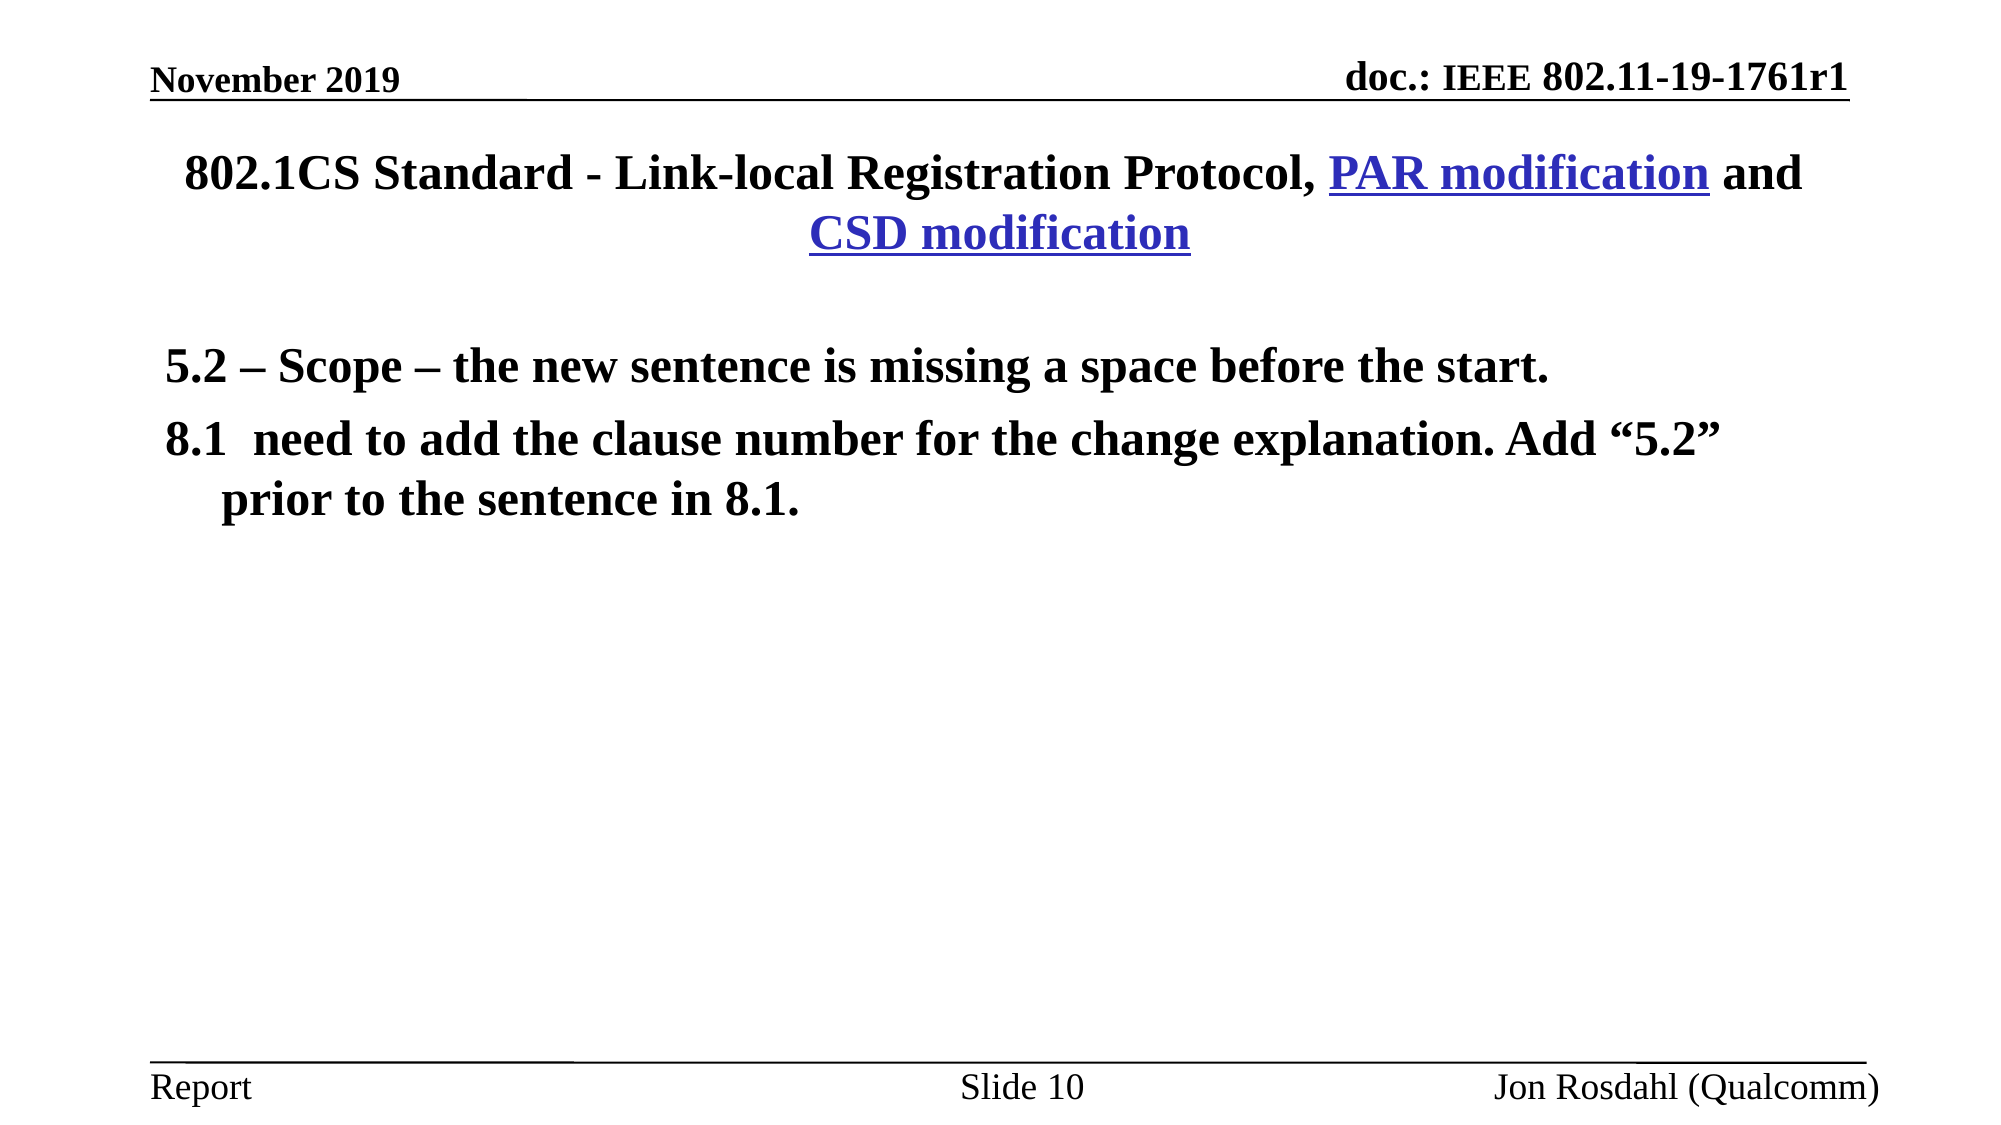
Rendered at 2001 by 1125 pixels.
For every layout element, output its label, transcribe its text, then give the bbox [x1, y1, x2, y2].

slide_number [149, 49, 431, 100]
footer Jon Rosdahl (Qualcomm) [1436, 1061, 1881, 1108]
list 5.2 – Scope – the new sentence is missing a space before the start. 8.1 need to add the clause number for the change explanation. Add “5.2” prior to the sentence in 8.1. [149, 324, 1850, 1000]
slide_number Slide 10 [950, 1061, 1095, 1125]
title 802.1CS Standard - Link-local Registration Protocol, PAR modification and CSD modification [149, 112, 1850, 288]
